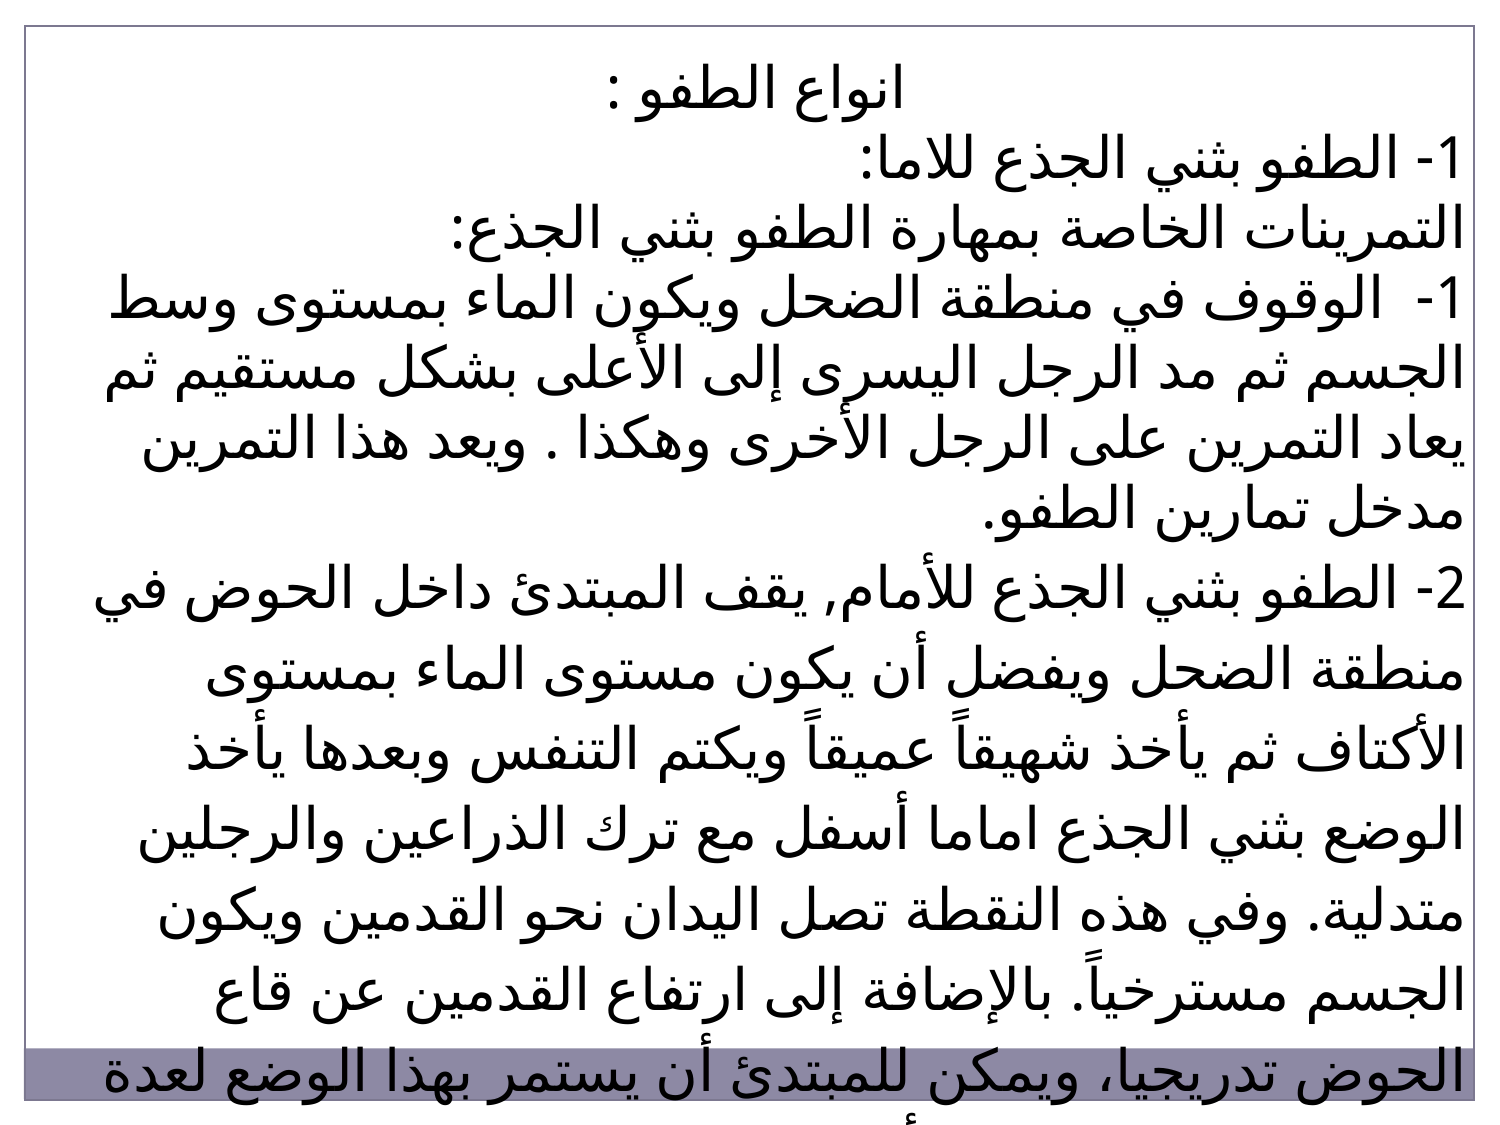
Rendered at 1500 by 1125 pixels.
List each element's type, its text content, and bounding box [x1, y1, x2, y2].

text_box انواع الطفو : 1- الطفو بثني الجذع للاما: التمرينات الخاصة بمهارة الطفو بثني الجذع: 1- الوقوف في منطقة الضحل ويكون الماء بمستوى وسط الجسم ثم مد الرجل اليسرى إلى الأعلى بشكل مستقيم ثم يعاد التمرين على الرجل الأخرى وهكذا . ويعد هذا التمرين مدخل تمارين الطفو. 2- الطفو بثني الجذع للأمام, يقف المبتدئ داخل الحوض في منطقة الضحل ويفضل أن يكون مستوى الماء بمستوى الأكتاف ثم يأخذ شهيقاً عميقاً ويكتم التنفس وبعدها يأخذ الوضع بثني الجذع اماما أسفل مع ترك الذراعين والرجلين متدلية. وفي هذه النقطة تصل اليدان نحو القدمين ويكون الجسم مسترخياً. بالإضافة إلى ارتفاع القدمين عن قاع الحوض تدريجيا، ويمكن للمبتدئ أن يستمر بهذا الوضع لعدة ثواني ومن المستحسن أن يقوم المبتدئ بالعد من (1–10). [29, 42, 1483, 1125]
